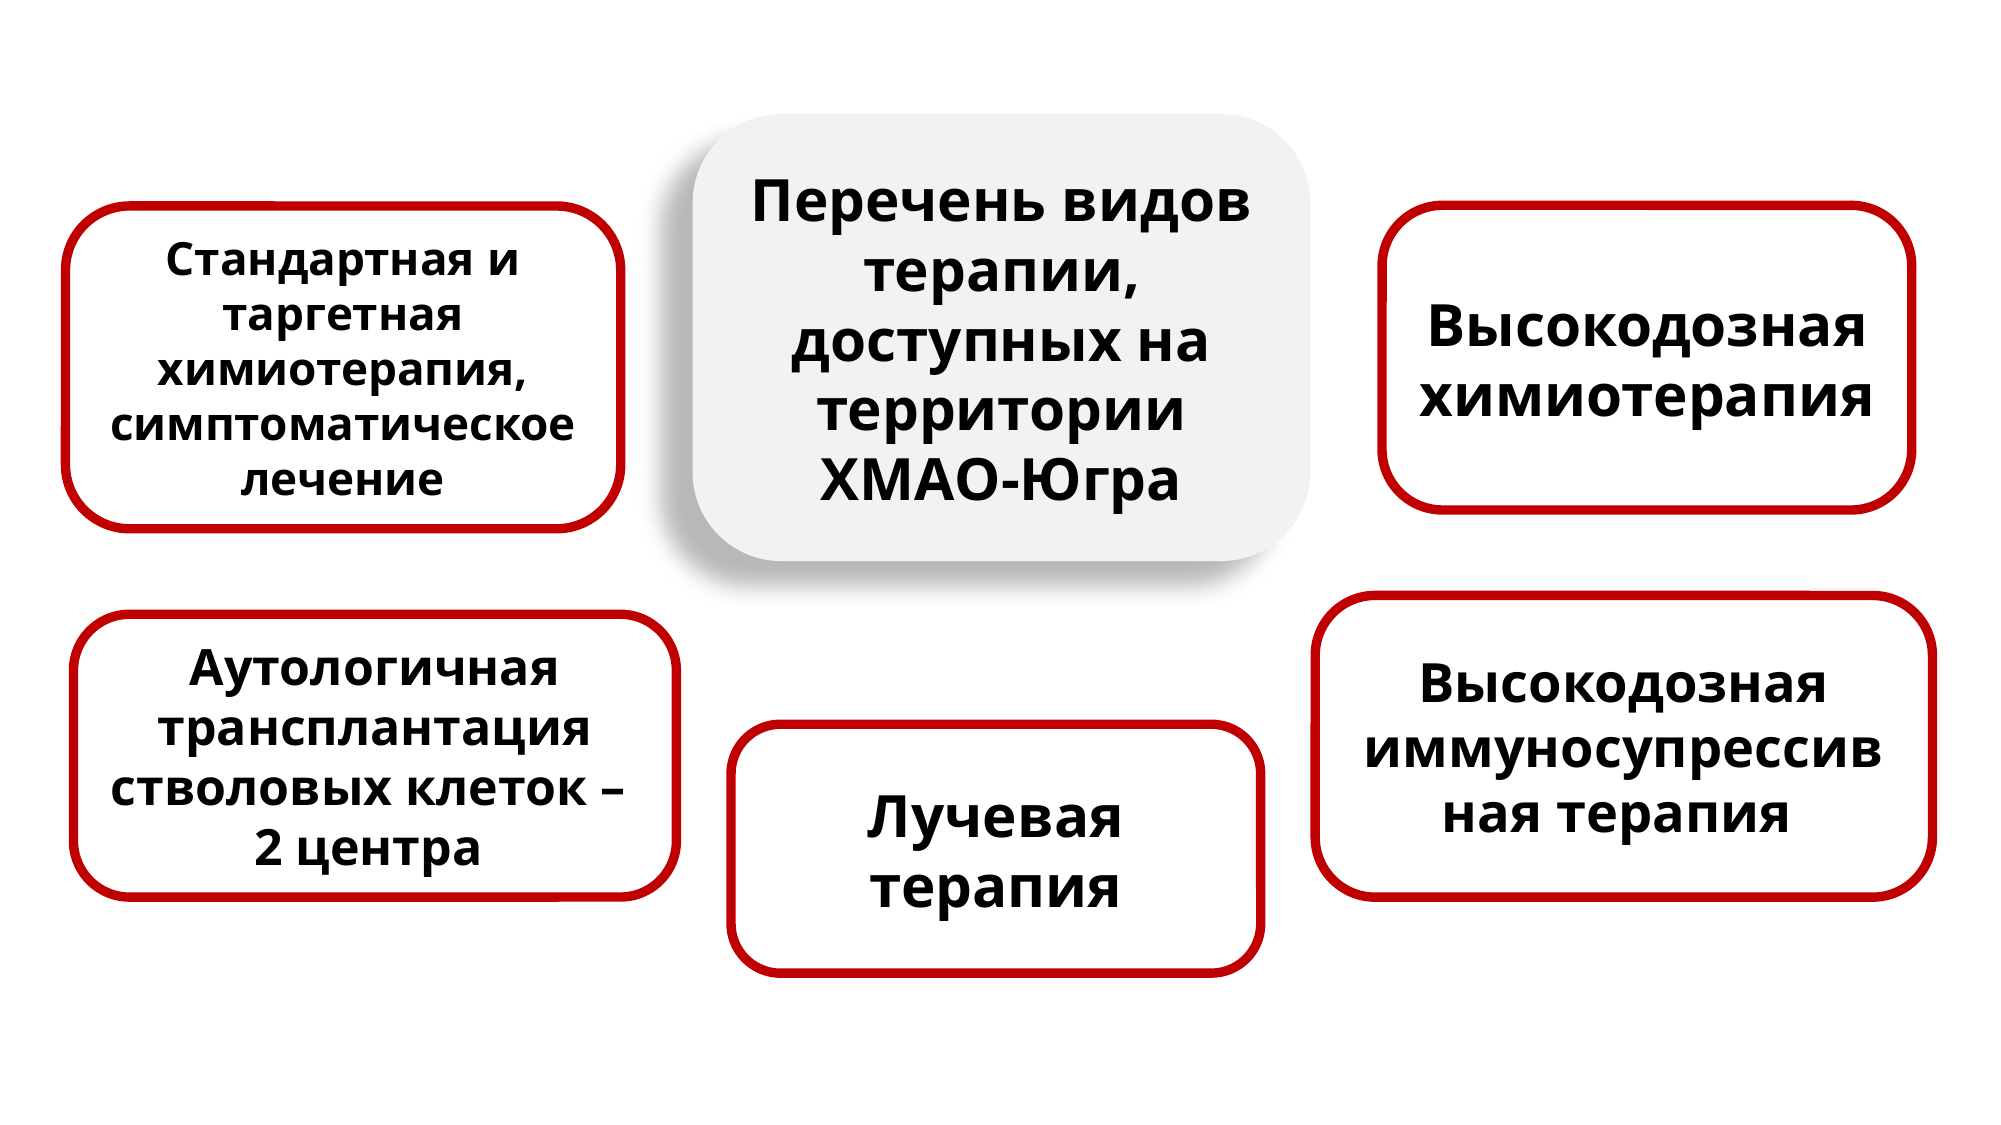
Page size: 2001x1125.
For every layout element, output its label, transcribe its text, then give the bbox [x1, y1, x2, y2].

text_box Аутологичная трансплантация стволовых клеток – 2 центра [72, 613, 678, 899]
text_box Высокодозная иммуносупрессивная терапия [1314, 594, 1934, 899]
text_box Высокодозная химиотерапия [1380, 204, 1913, 512]
text_box Стандартная и таргетная химиотерапия, симптоматическое лечение [64, 204, 622, 530]
text_box Перечень видов терапии, доступных на территории ХМАО-Югра [691, 113, 1312, 563]
text_box Лучевая терапия [730, 723, 1262, 975]
